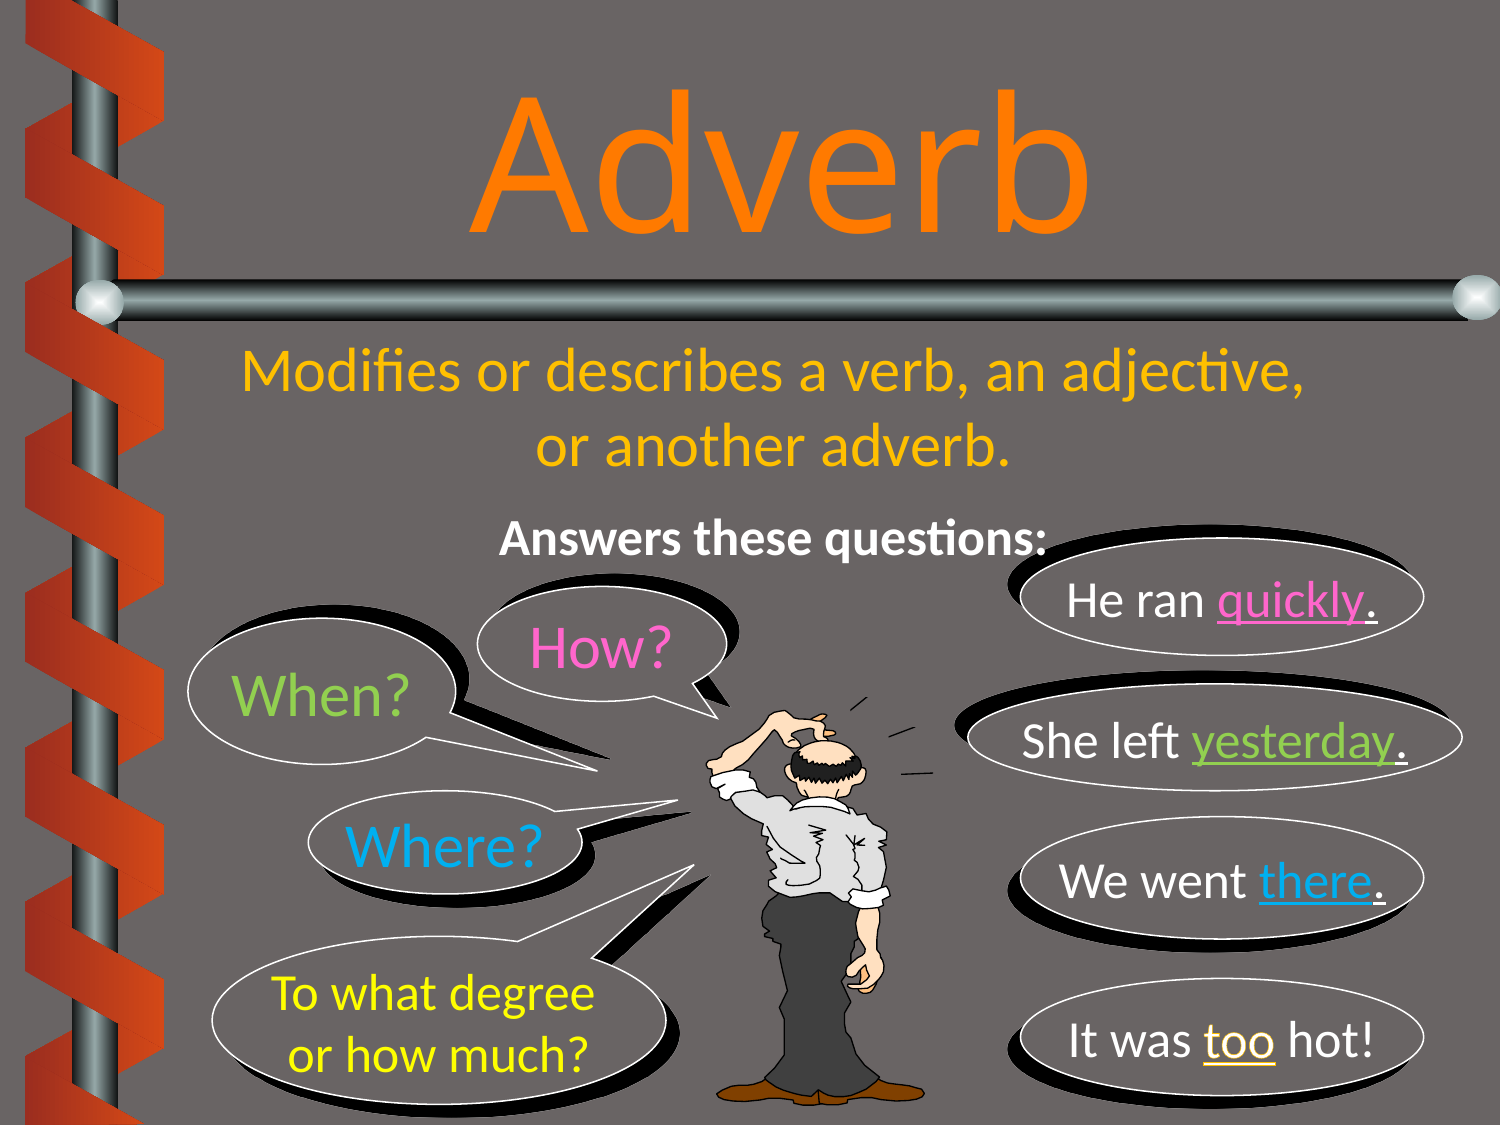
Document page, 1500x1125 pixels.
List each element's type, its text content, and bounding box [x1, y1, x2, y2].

text_box Adverb [454, 37, 1114, 278]
text_box It was too hot! [1020, 978, 1424, 1096]
text_box Where? [308, 790, 679, 894]
text_box We went there. [1020, 816, 1424, 940]
text_box He ran quickly. [1020, 549, 1424, 656]
text_box She left yesterday. [967, 683, 1463, 791]
text_box How? [477, 586, 727, 712]
text_box Modifies or describes a verb, an adjective, or another adverb. Answers these questions: [207, 321, 1340, 574]
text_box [703, 696, 934, 1108]
text_box When? [187, 618, 598, 772]
text_box To what degree or how much? [212, 864, 695, 1105]
